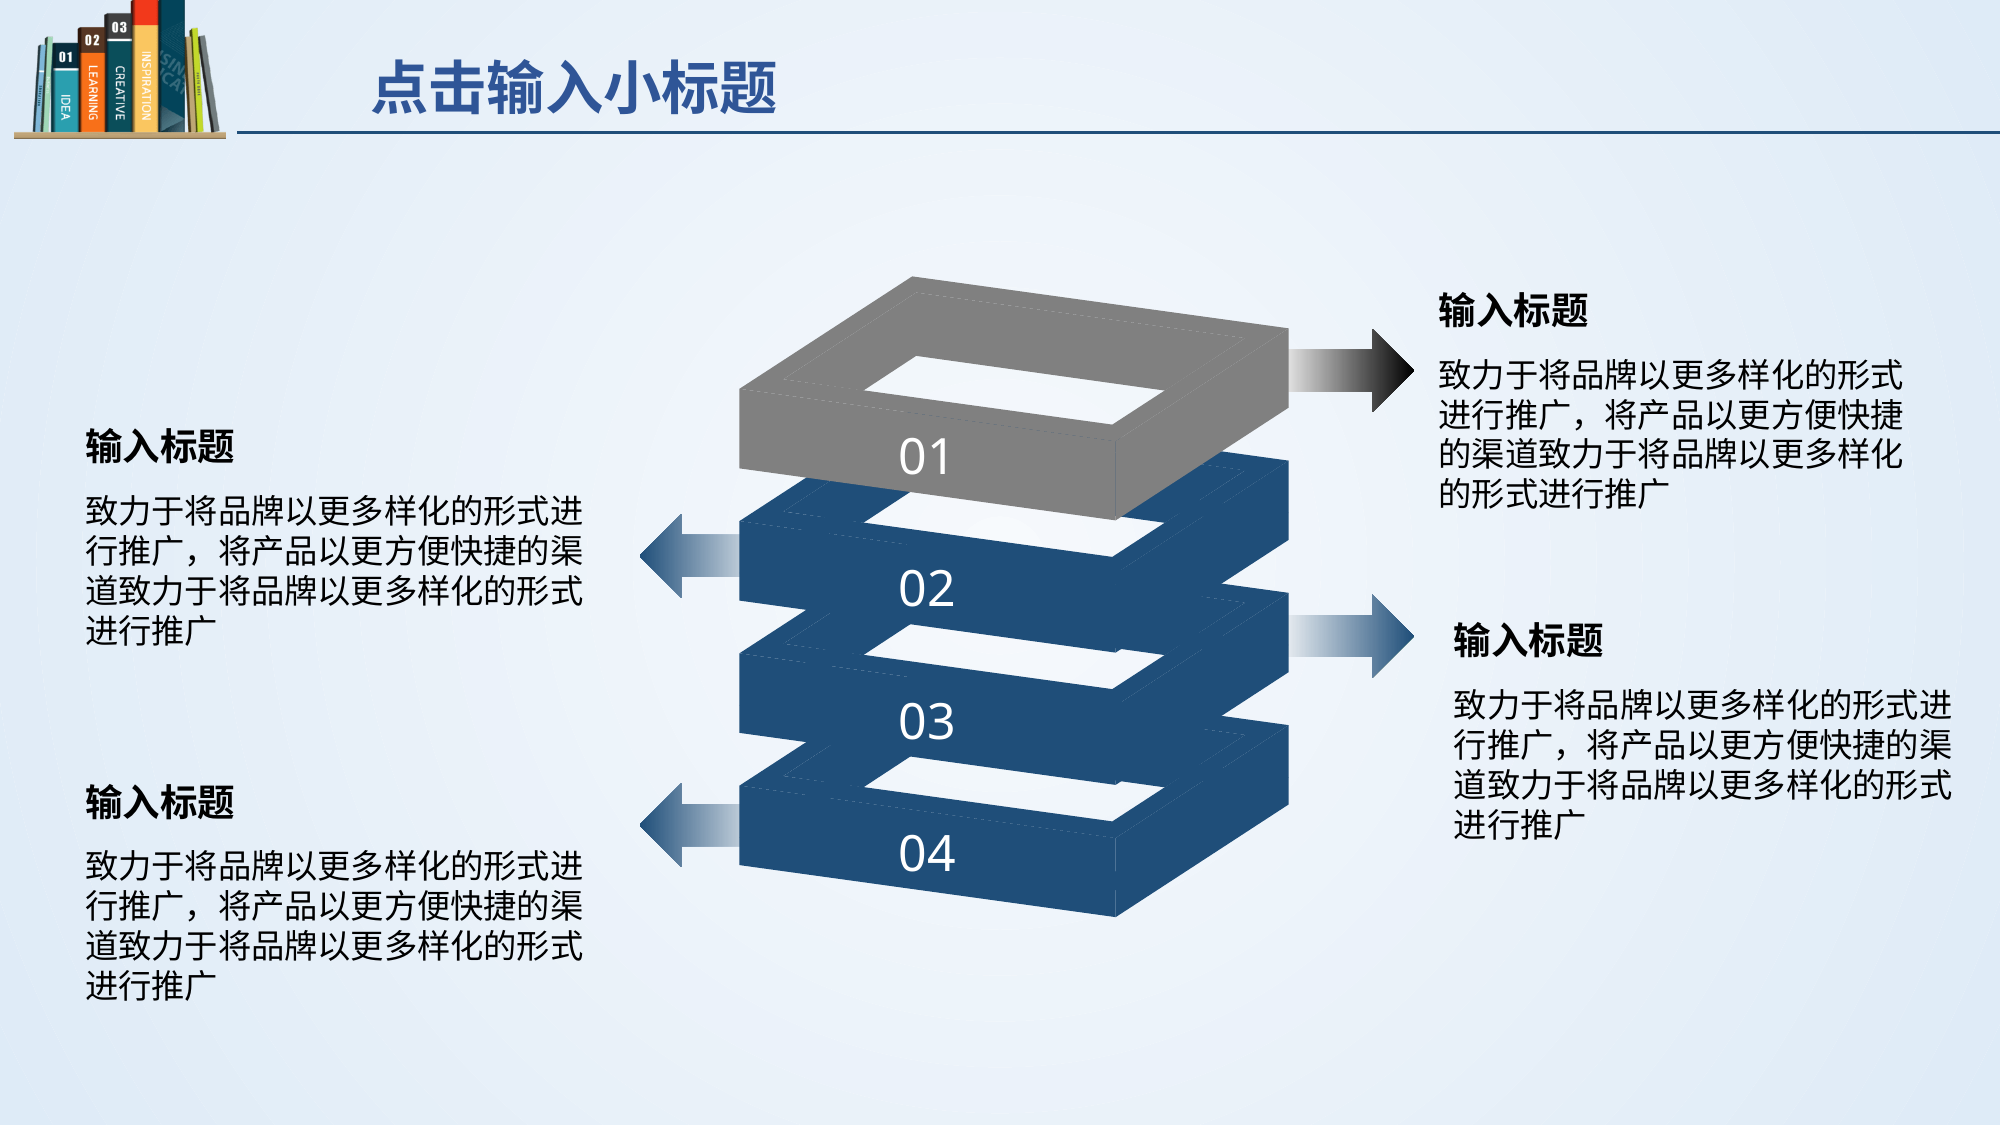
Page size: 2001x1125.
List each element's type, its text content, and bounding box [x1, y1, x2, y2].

text_box 输入标题 致力于将品牌以更多样化的形式进行推广，将产品以更方便快捷的渠道致力于将品牌以更多样化的形式进行推广 [1439, 609, 1979, 851]
text_box 输入标题 致力于将品牌以更多样化的形式进行推广，将产品以更方便快捷的渠道致力于将品牌以更多样化的形式进行推广 [70, 415, 605, 658]
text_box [739, 785, 1289, 918]
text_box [739, 521, 1289, 653]
text_box [1289, 326, 1416, 415]
text_box 点击输入小标题 [355, 43, 812, 129]
text_box 输入标题 致力于将品牌以更多样化的形式进行推广，将产品以更方便快捷的渠道致力于将品牌以更多样化的形式进行推广 [70, 771, 605, 1013]
text_box [1289, 591, 1416, 681]
text_box [638, 511, 739, 601]
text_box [739, 276, 1289, 521]
text_box [638, 780, 739, 870]
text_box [739, 653, 1289, 785]
picture [169, 59, 175, 67]
text_box 输入标题 致力于将品牌以更多样化的形式进行推广，将产品以更方便快捷的渠道致力于将品牌以更多样化的形式进行推广 [1423, 279, 1952, 521]
picture [14, 0, 226, 139]
